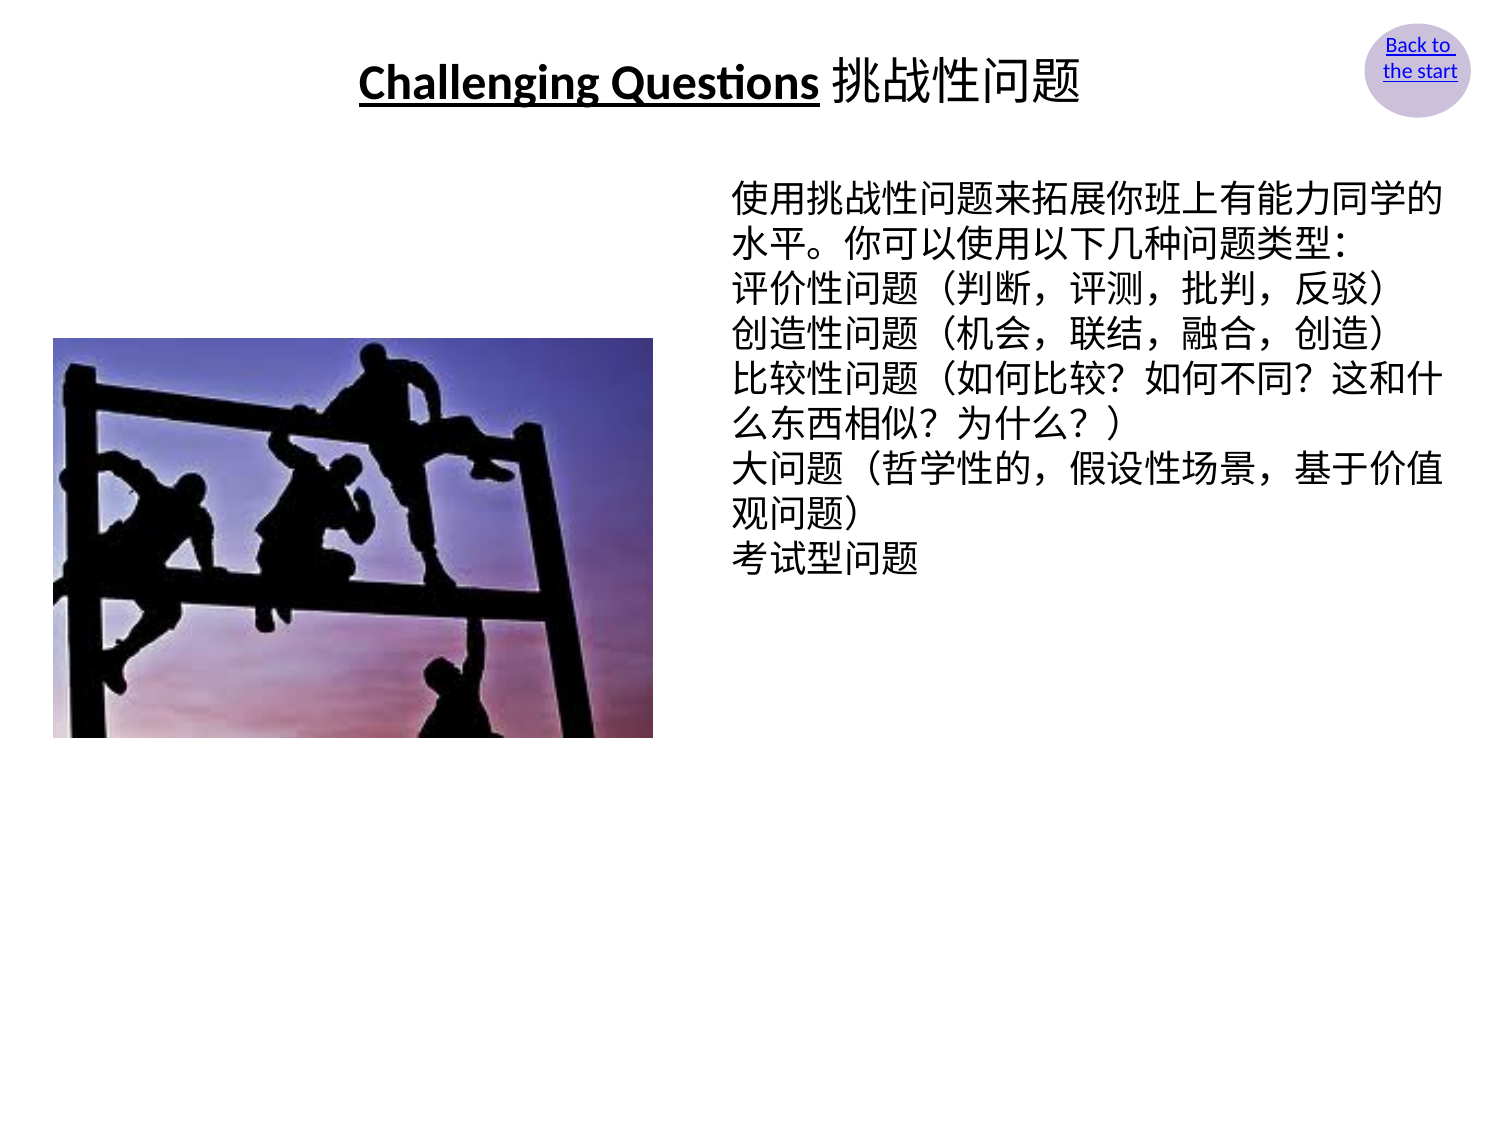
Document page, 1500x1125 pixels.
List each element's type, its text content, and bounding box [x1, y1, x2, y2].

text_box Back to the start [1359, 23, 1483, 91]
text_box [1367, 91, 1468, 120]
text_box Challenging Questions挑战性问题 [218, 42, 1223, 178]
picture [52, 337, 654, 738]
text_box 使用挑战性问题来拓展你班上有能力同学的水平。你可以使用以下几种问题类型： 评价性问题（判断，评测，批判，反驳） 创造性问题（机会，联结，融合，创造） 比较性问题（如何比较？如何不同？这和什么东西相似？为什么？） 大问题（哲学性的，假设性场景，基于价值观问题） 考试型问题 [716, 167, 1471, 633]
